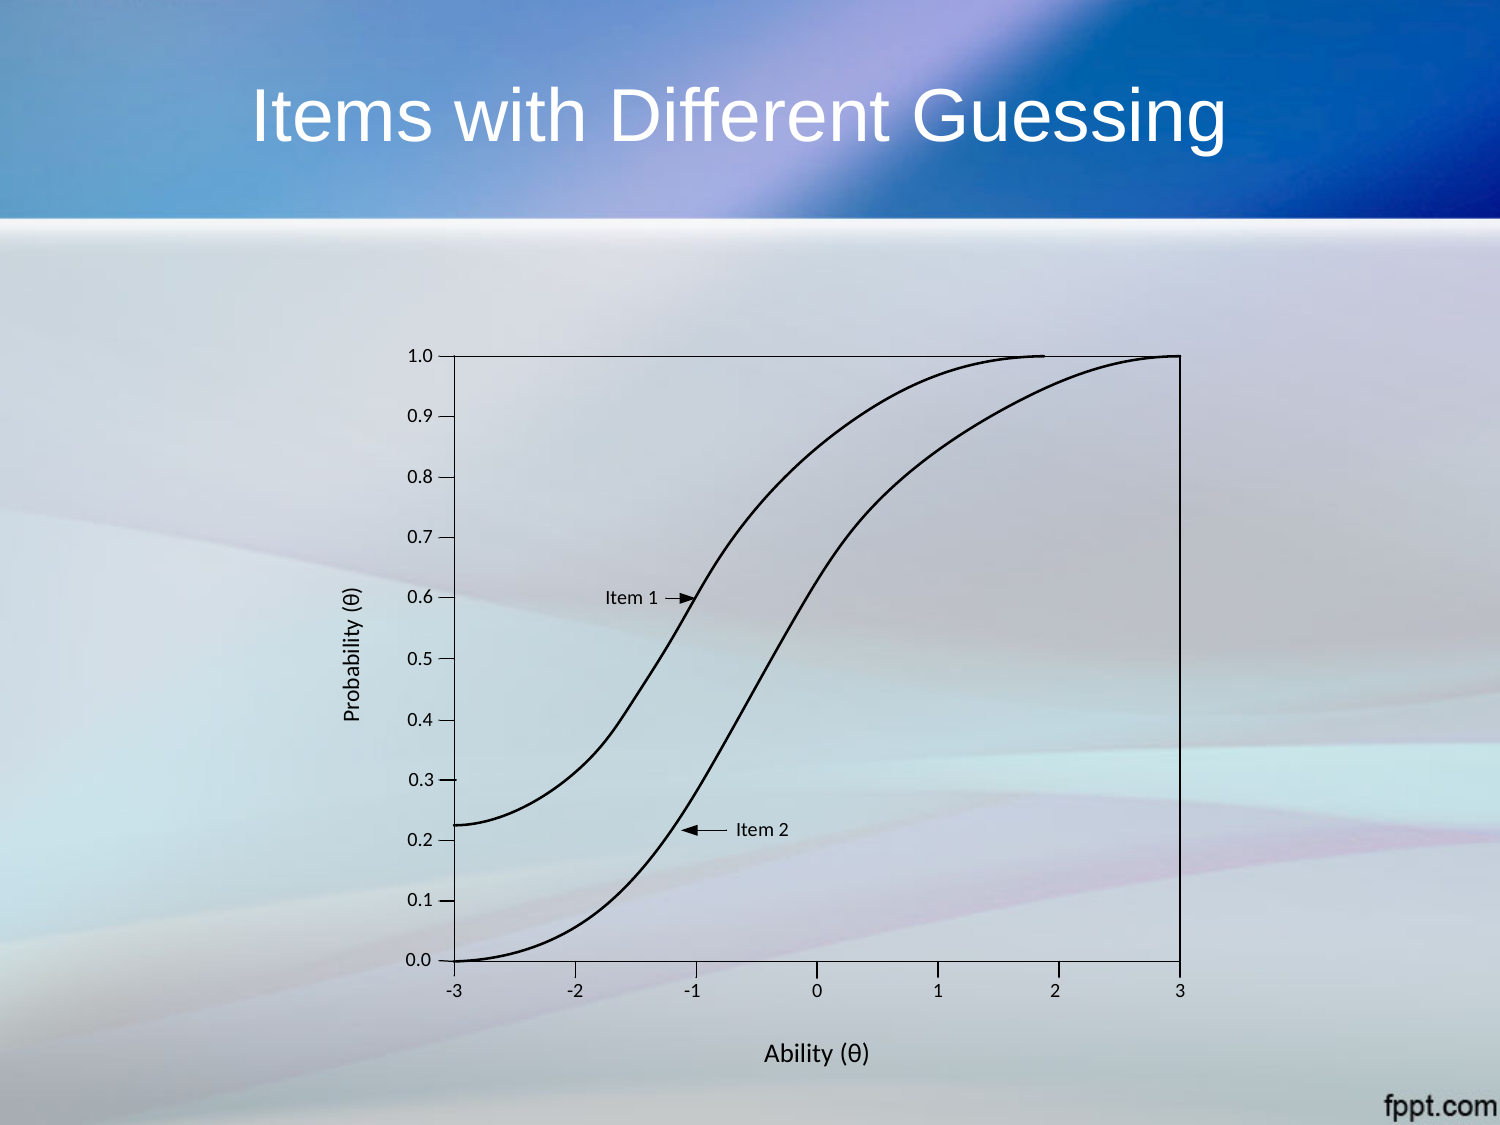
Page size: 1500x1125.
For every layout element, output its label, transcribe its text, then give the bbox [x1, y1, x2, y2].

title Items with Different Guessing [64, 31, 1415, 192]
picture [0, 0, 1500, 1125]
